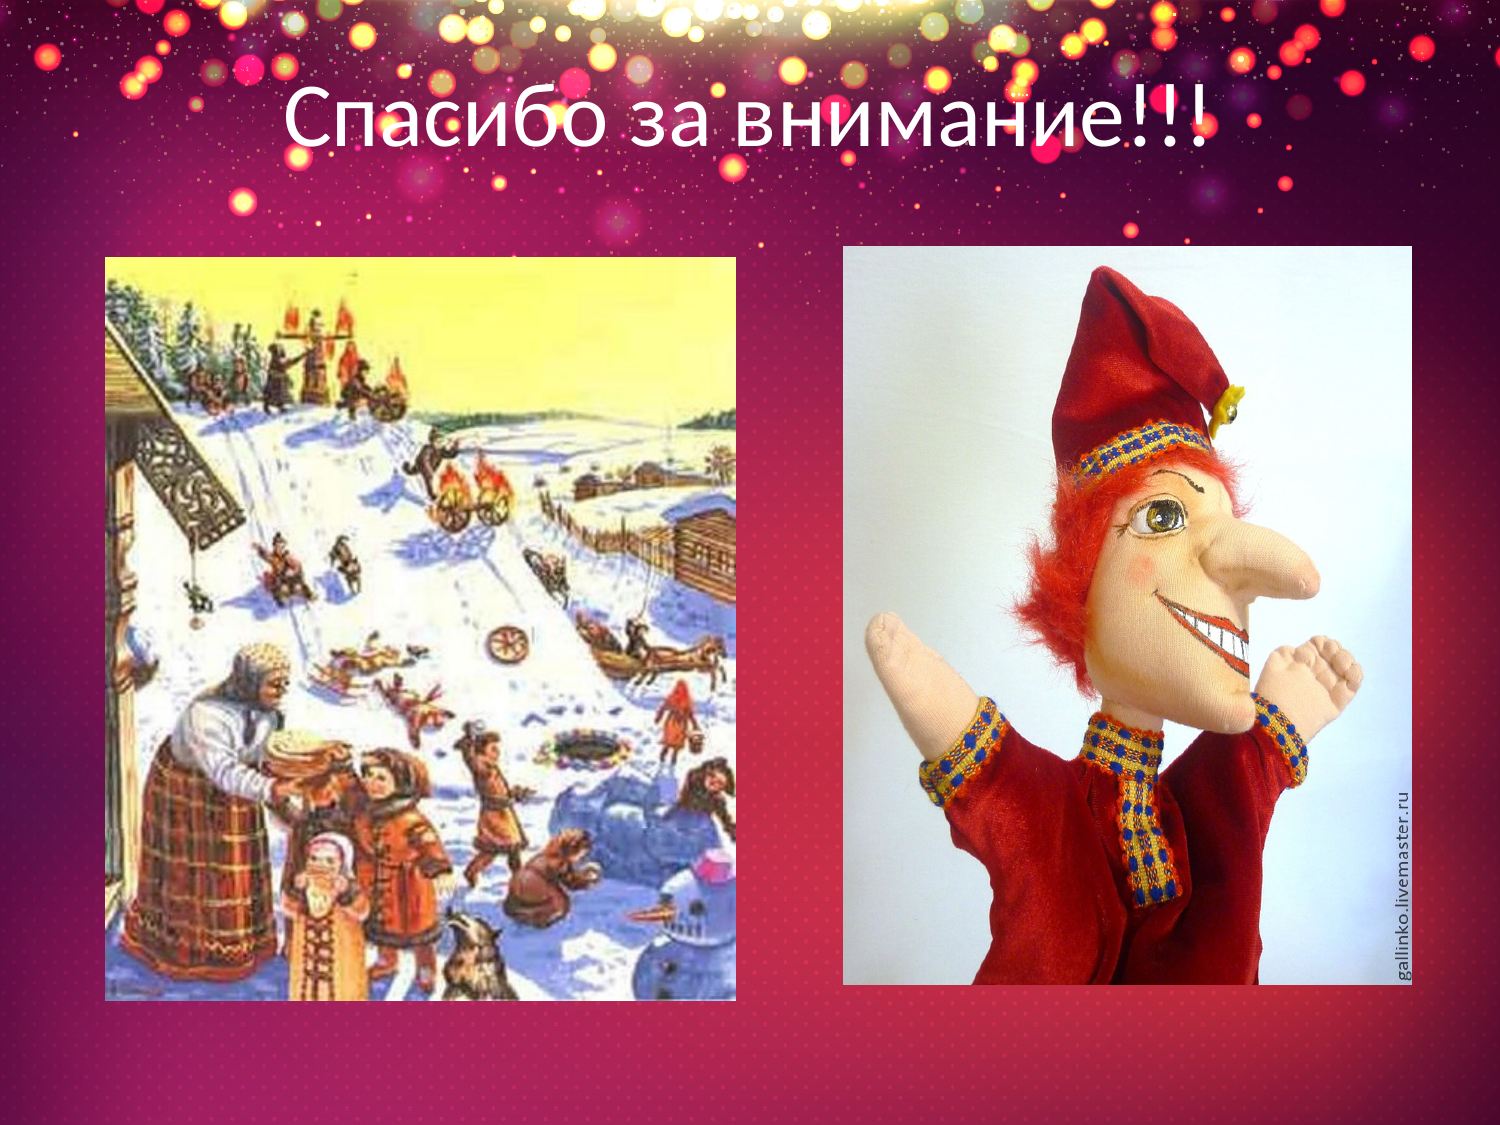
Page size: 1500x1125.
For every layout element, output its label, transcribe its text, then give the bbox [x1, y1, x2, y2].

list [105, 257, 736, 1001]
picture [0, 0, 1500, 1125]
title Спасибо за внимание!!! [75, 24, 1425, 195]
